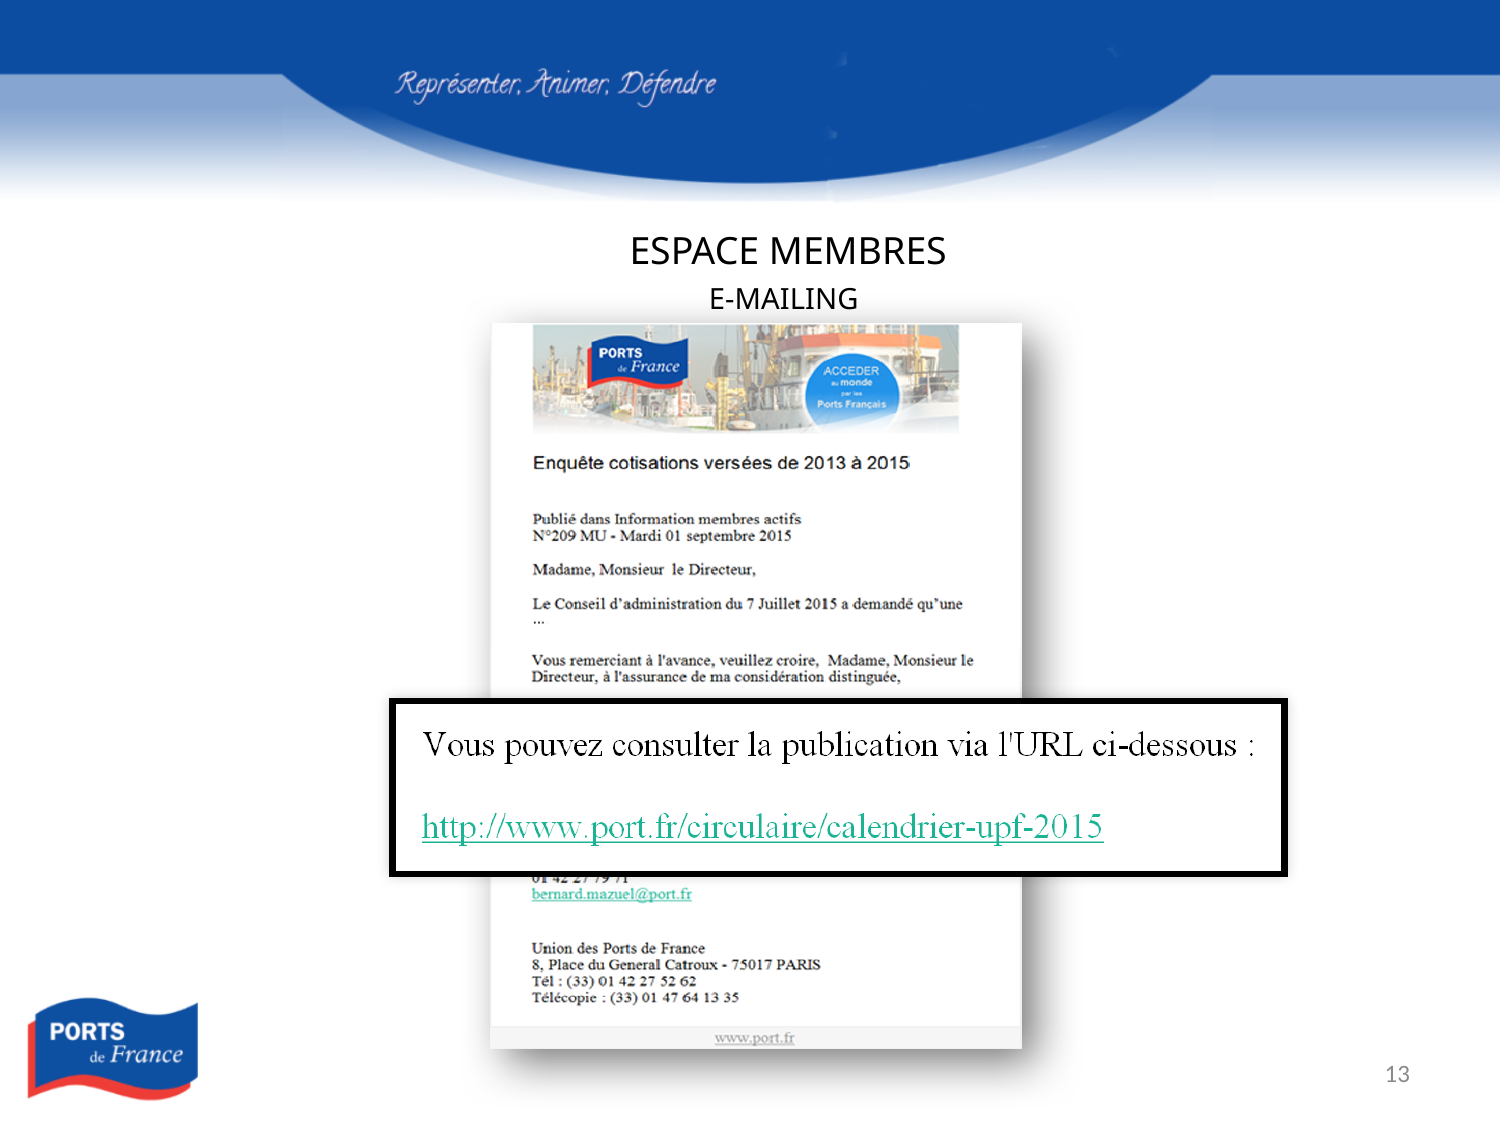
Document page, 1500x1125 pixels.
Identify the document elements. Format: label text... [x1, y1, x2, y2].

text_box E-MAILING [349, 272, 1151, 323]
slide_number 13 [1074, 1042, 1425, 1103]
picture [0, 0, 1500, 221]
picture [0, 987, 214, 1107]
picture [395, 323, 1282, 1069]
text_box ESPACE MEMBRES [132, 229, 1444, 279]
